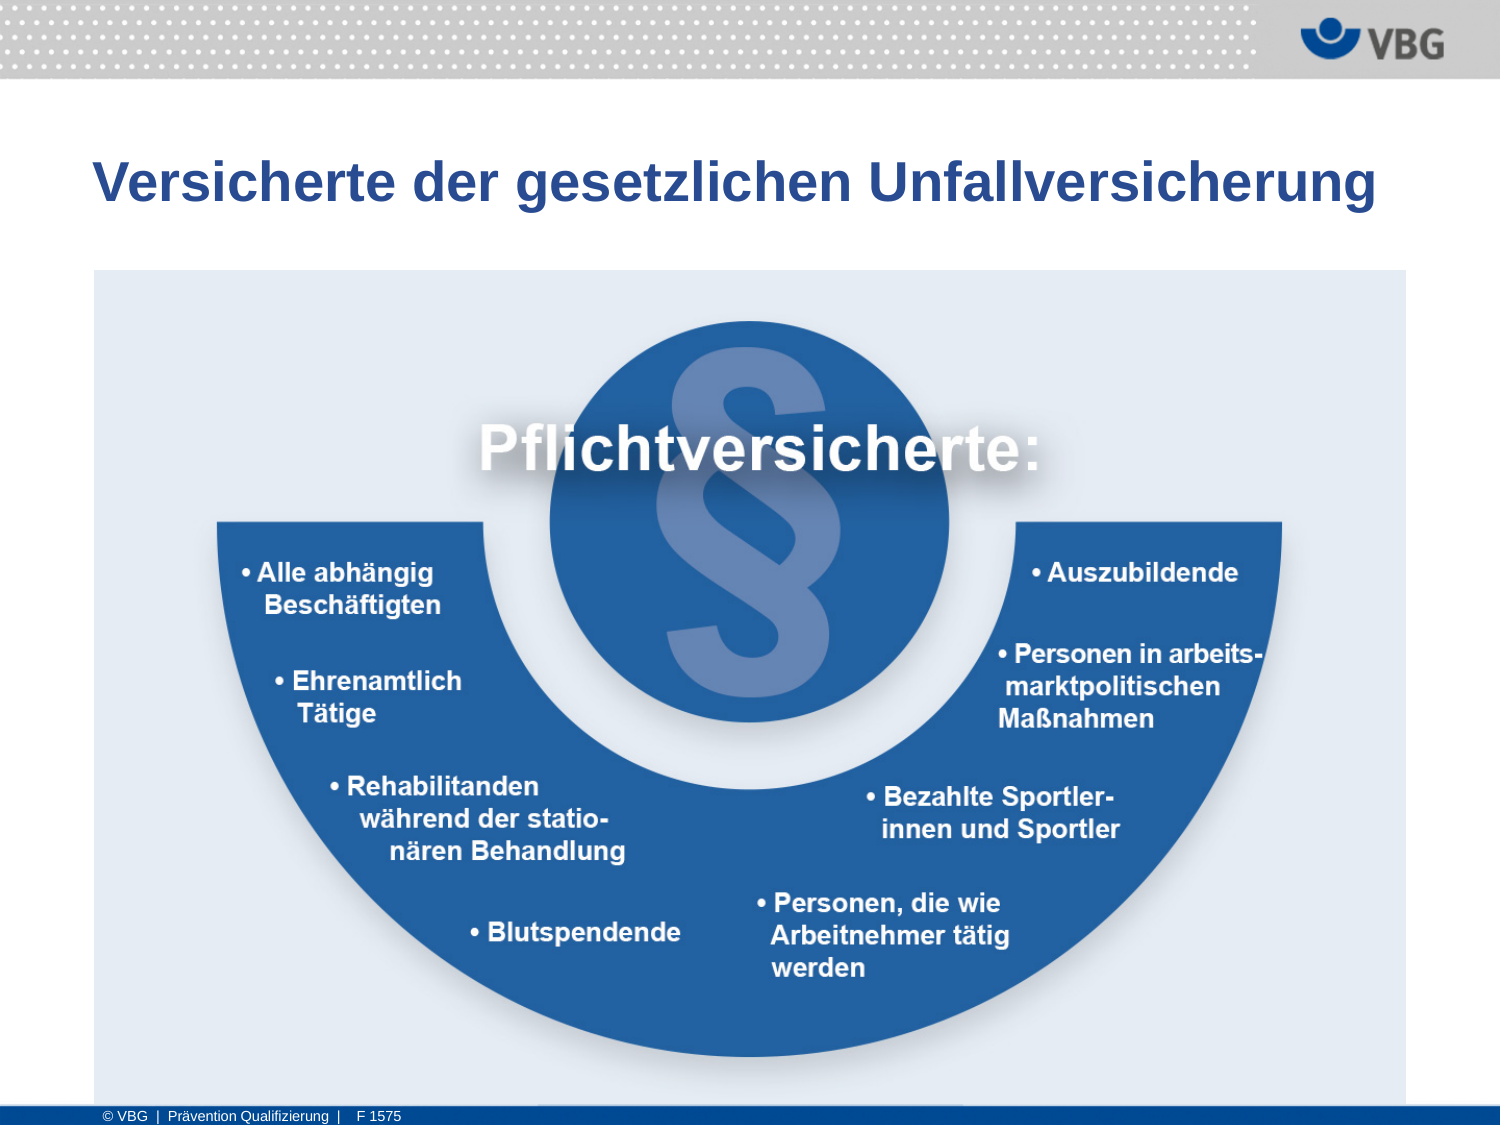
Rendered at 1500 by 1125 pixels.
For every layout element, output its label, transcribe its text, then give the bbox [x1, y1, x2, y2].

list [94, 270, 1406, 1104]
picture [0, 0, 1500, 1125]
list F 1575 [356, 1108, 547, 1125]
title Versicherte der gesetzlichen Unfallversicherung [92, 112, 1410, 254]
